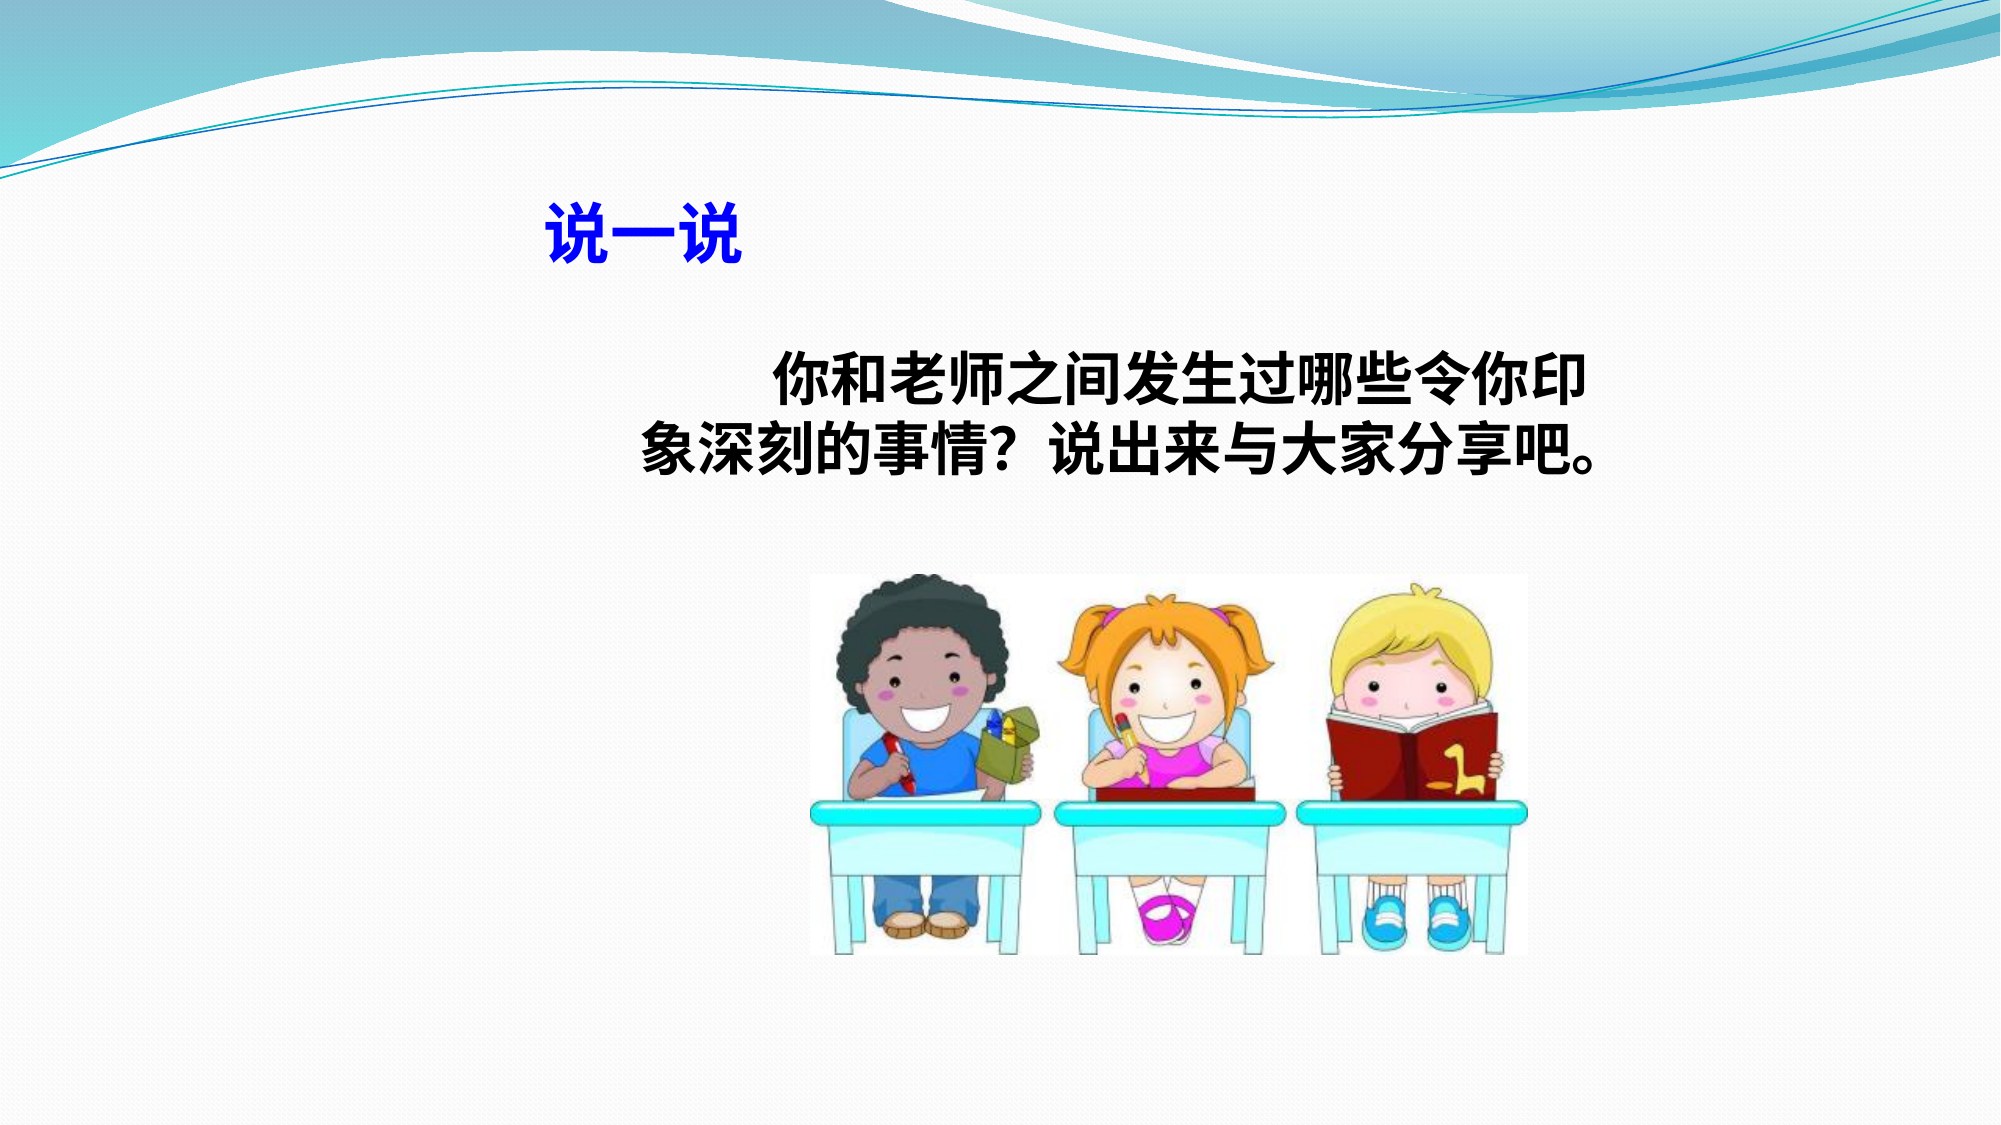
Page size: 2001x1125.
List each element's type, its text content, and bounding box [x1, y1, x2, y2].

text_box 说一说 [528, 184, 759, 280]
text_box 你和老师之间发生过哪些令你印象深刻的事情？说出来与大家分享吧。 [624, 335, 1626, 490]
picture [810, 574, 1528, 956]
